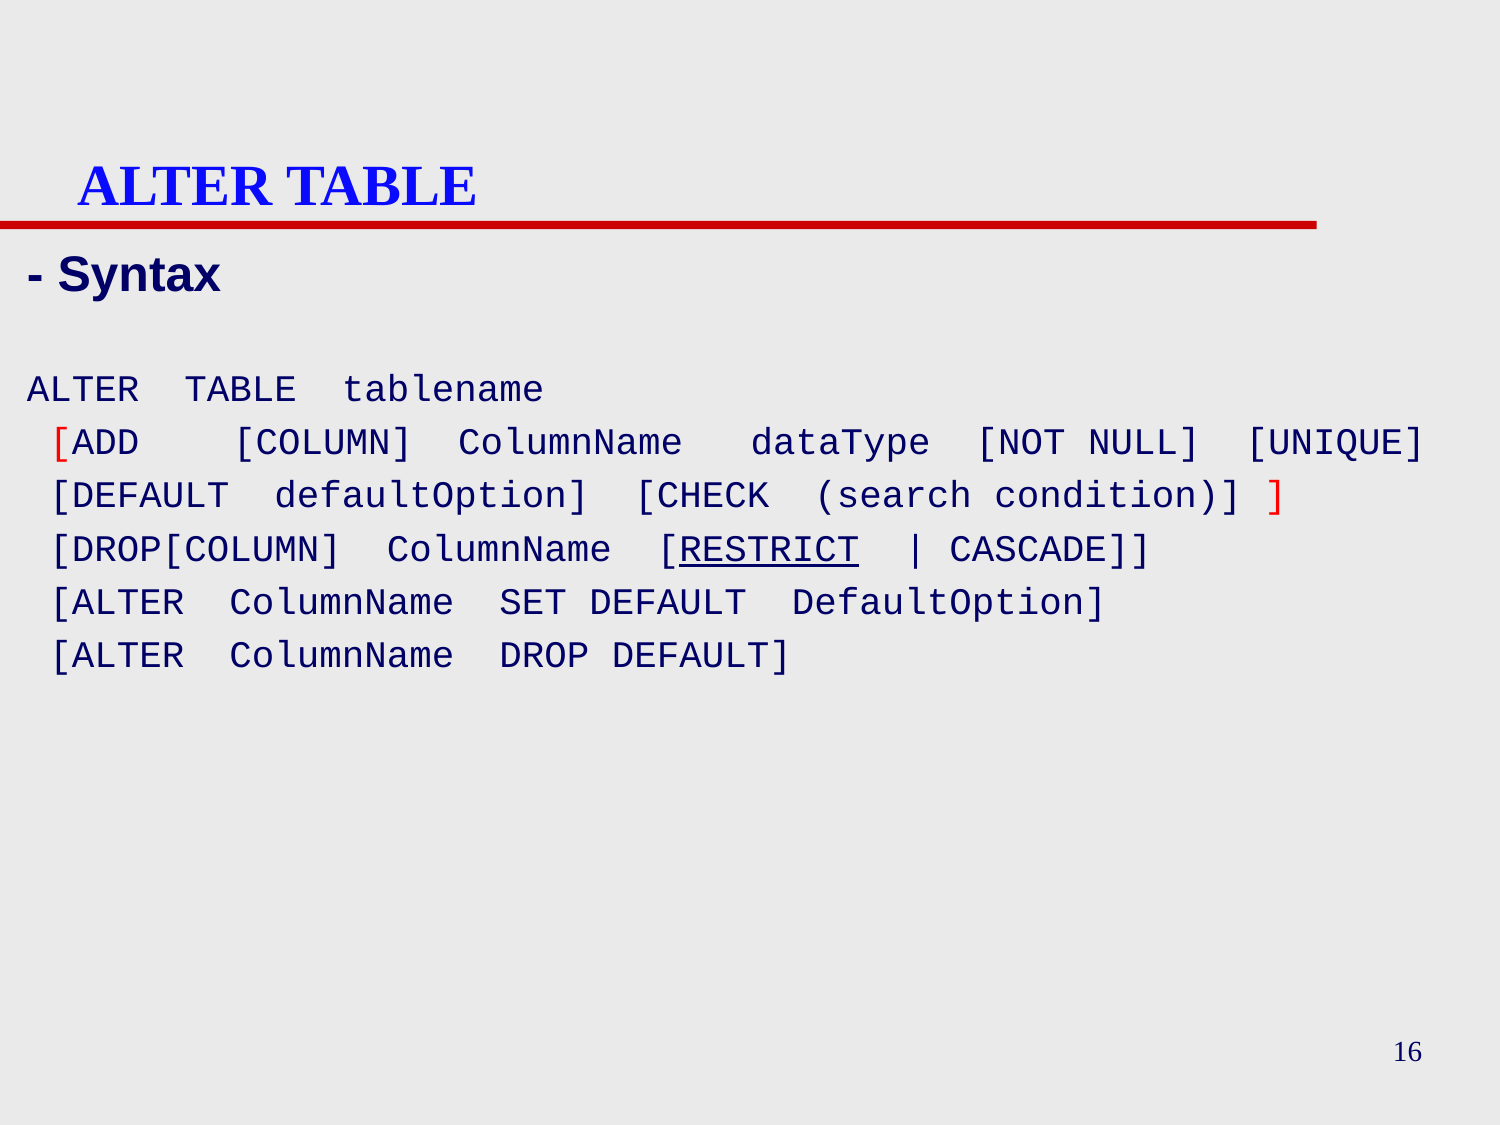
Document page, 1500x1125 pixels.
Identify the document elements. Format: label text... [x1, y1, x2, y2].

list - Syntax ALTER TABLE tablename [ADD [COLUMN] ColumnName dataType [NOT NULL] [UNIQUE] [DEFAULT defaultOption] [CHECK (search condition)] ] [DROP[COLUMN] ColumnName [RESTRICT | CASCADE]] [ALTER ColumnName SET DEFAULT DefaultOption] [ALTER ColumnName DROP DEFAULT] [11, 234, 1500, 910]
slide_number 16 [1124, 1012, 1438, 1088]
title ALTER TABLE [62, 43, 1338, 226]
